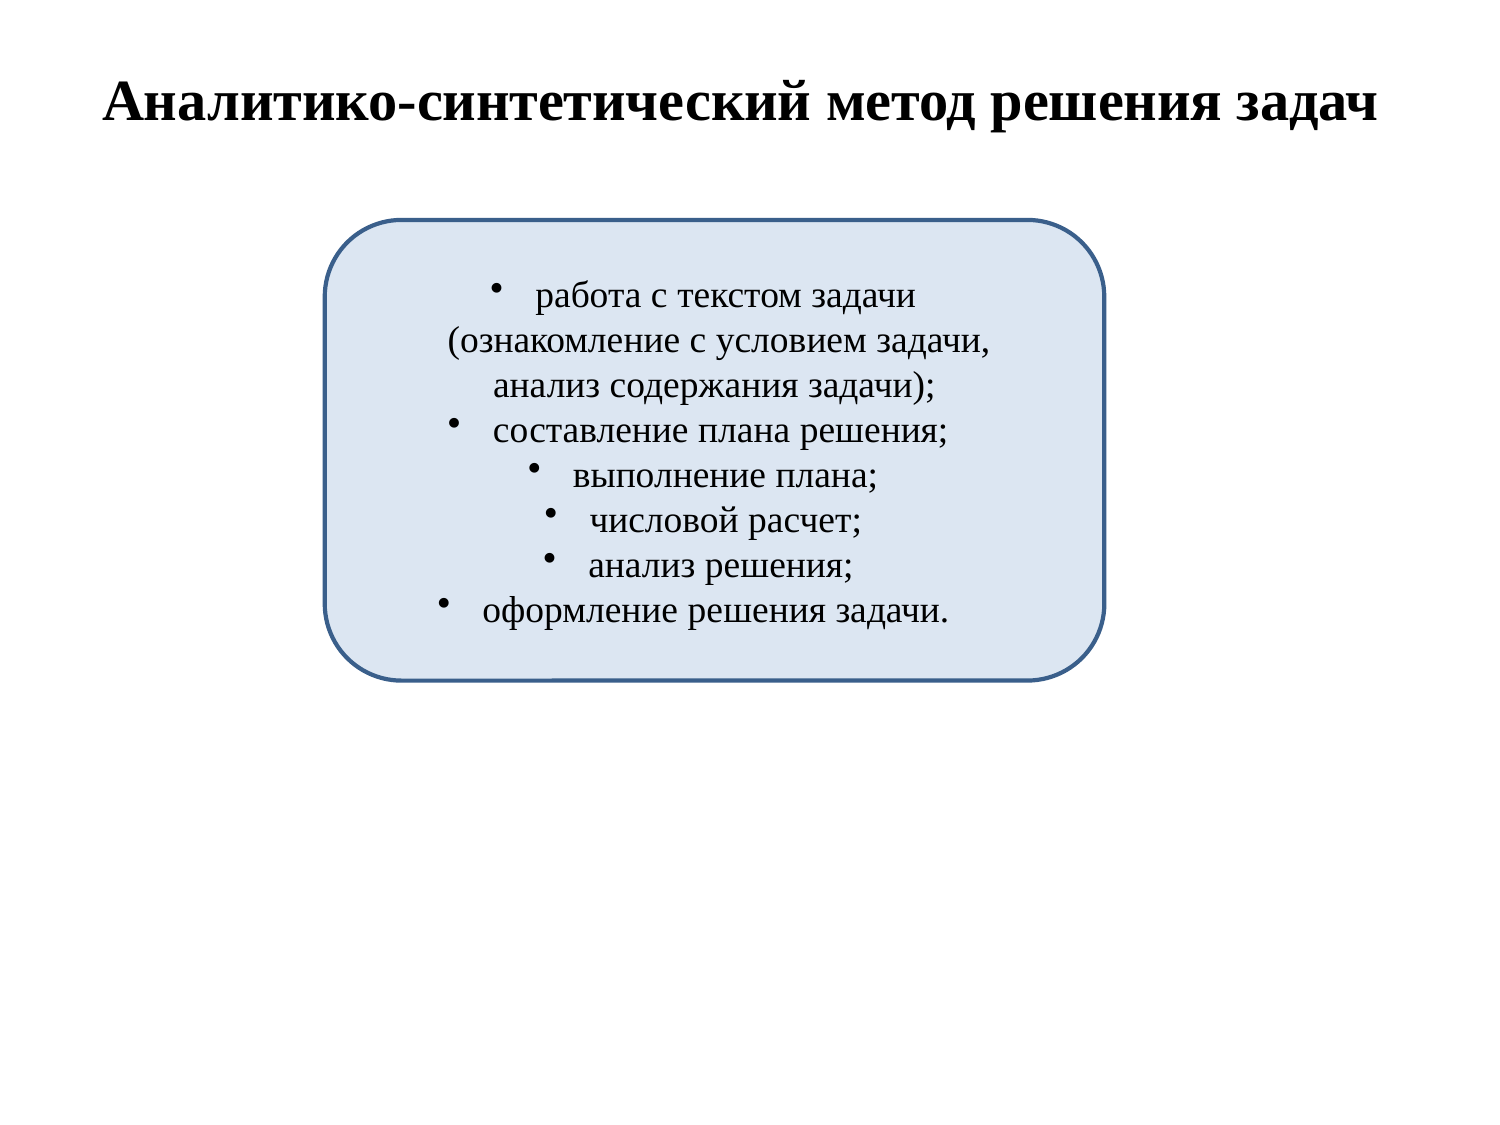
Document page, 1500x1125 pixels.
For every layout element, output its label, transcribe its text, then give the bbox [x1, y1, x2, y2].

text_box [265, 196, 1176, 301]
text_box работа с текстом задачи (ознакомление с условием задачи, анализ содержания задачи); составление плана решения; выполнение плана; числовой расчет; анализ решения; оформление решения задачи. [322, 217, 1107, 683]
text_box Аналитико-синтетический метод решения задач [77, 54, 1423, 140]
